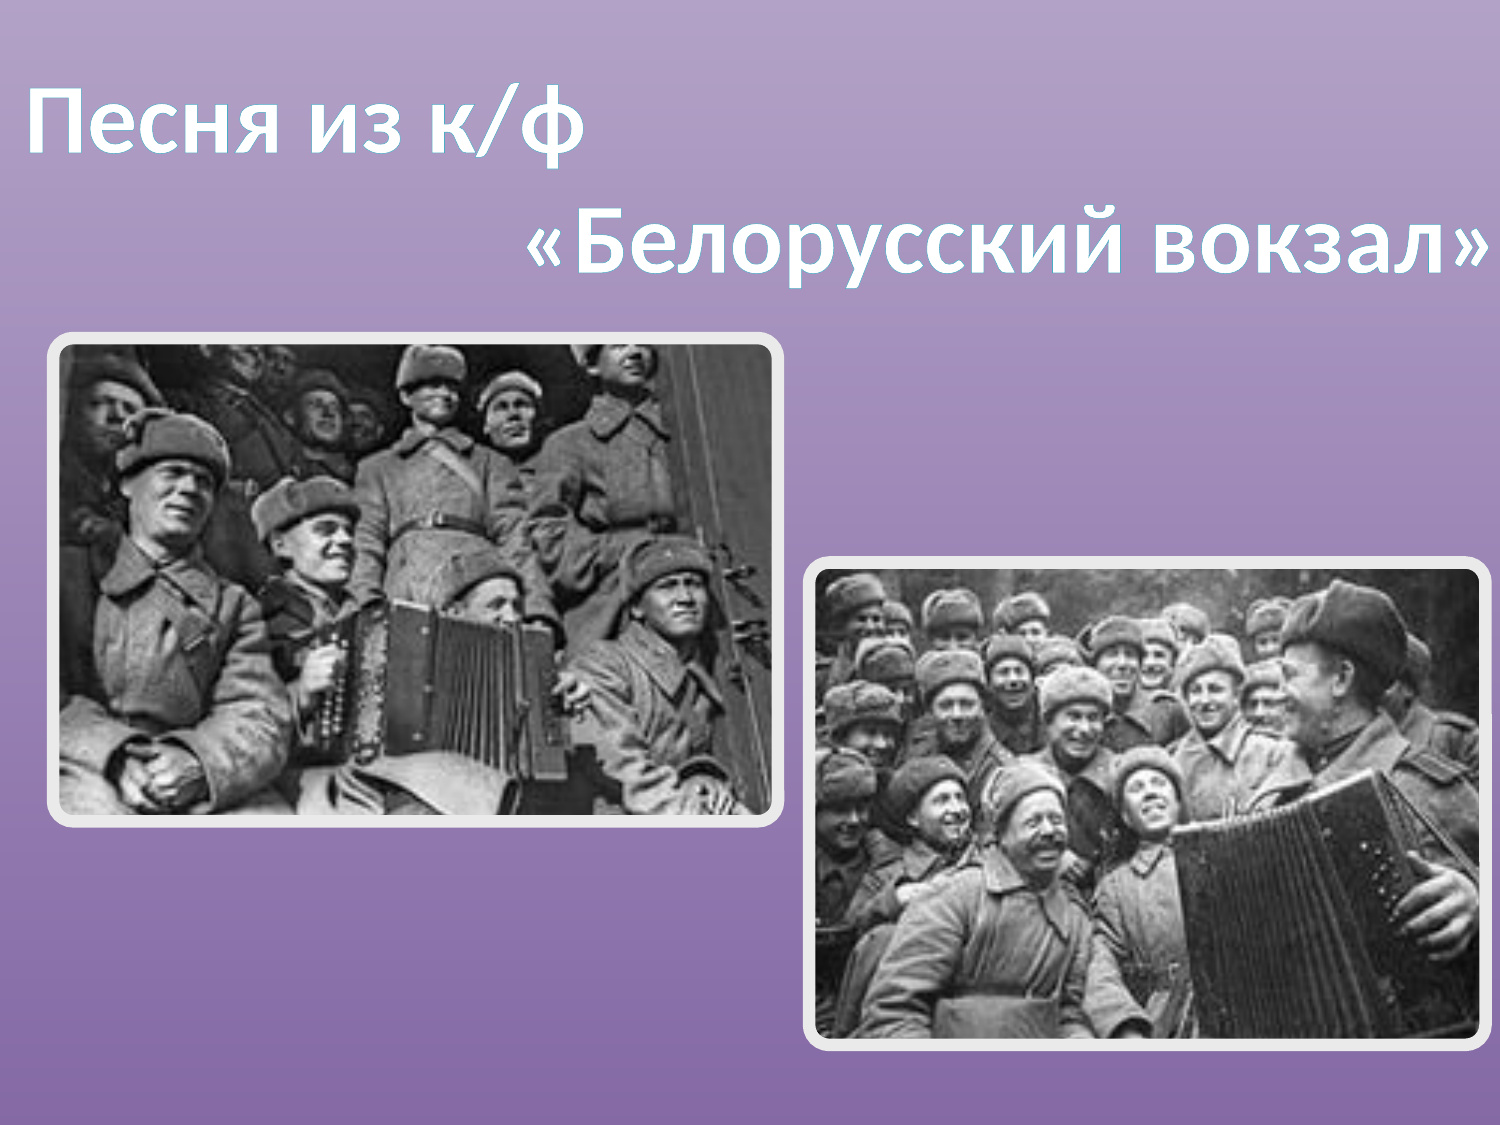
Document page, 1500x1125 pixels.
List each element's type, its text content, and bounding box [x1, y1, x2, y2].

text_box Песня из к/ф «Белорусский вокзал» [9, 45, 1500, 301]
picture [52, 337, 779, 822]
picture [808, 562, 1486, 1046]
